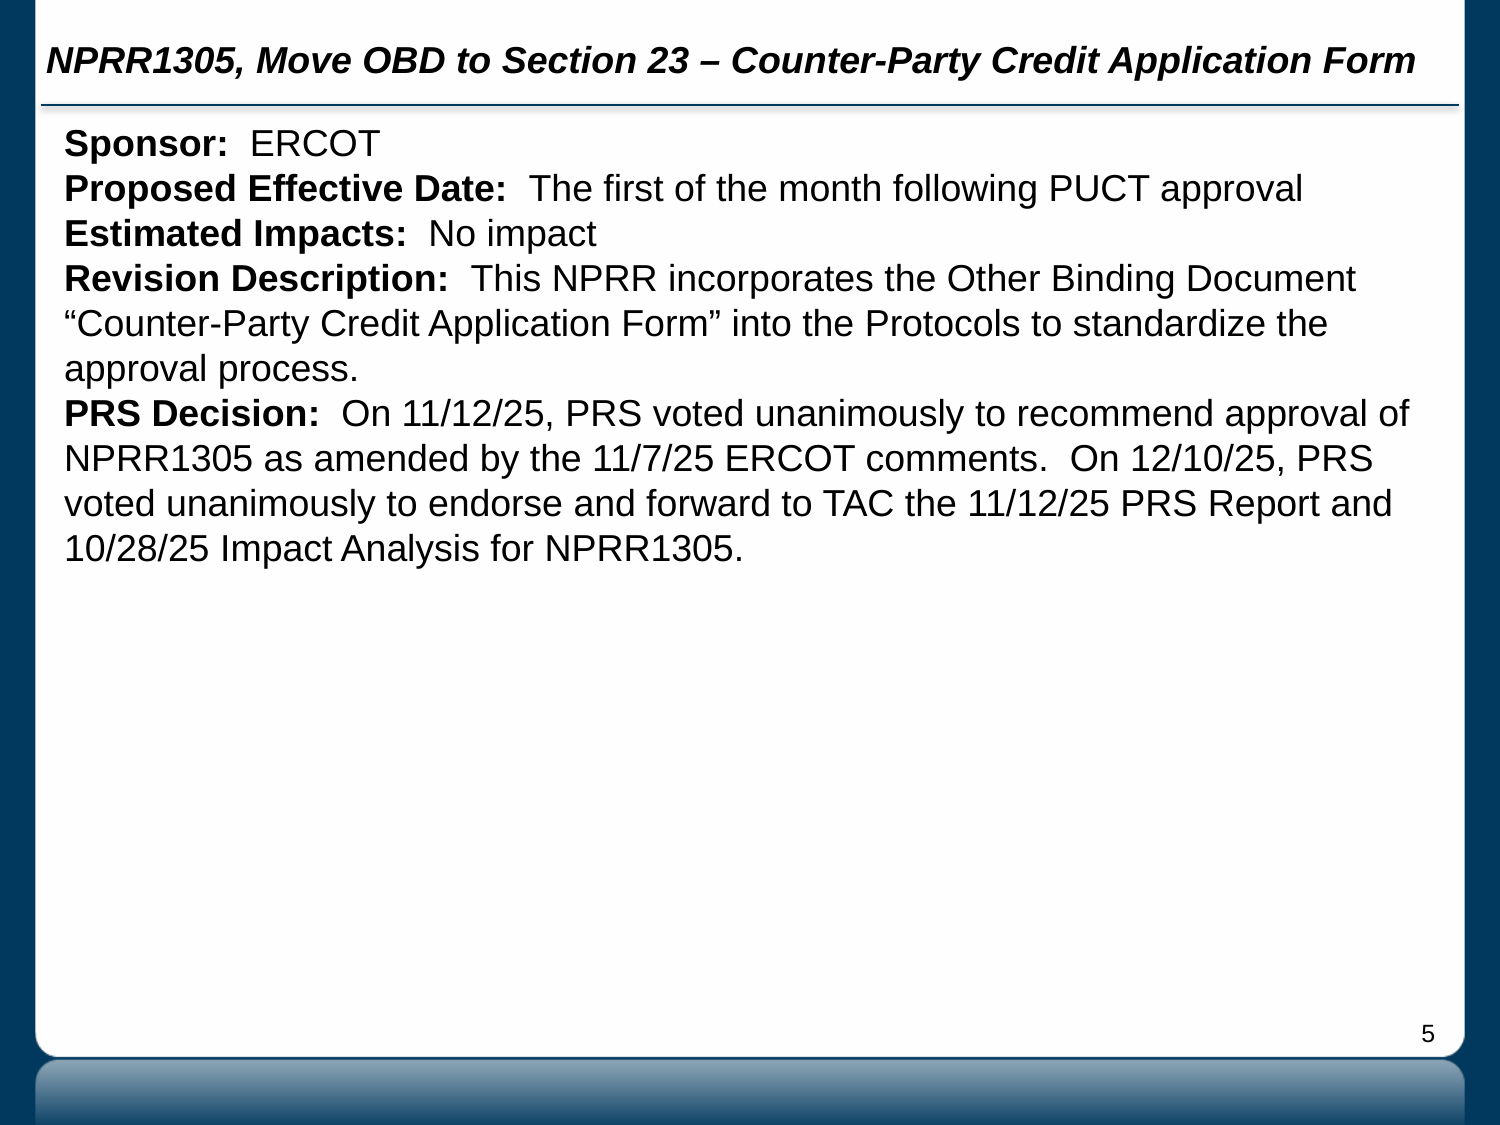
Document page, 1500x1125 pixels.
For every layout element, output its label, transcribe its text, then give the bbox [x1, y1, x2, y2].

text_box Sponsor: ERCOT Proposed Effective Date: The first of the month following PUCT approval Estimated Impacts: No impact Revision Description: This NPRR incorporates the Other Binding Document “Counter-Party Credit Application Form” into the Protocols to standardize the approval process. PRS Decision: On 11/12/25, PRS voted unanimously to recommend approval of NPRR1305 as amended by the 11/7/25 ERCOT comments. On 12/10/25, PRS voted unanimously to endorse and forward to TAC the 11/12/25 PRS Report and 10/28/25 Impact Analysis for NPRR1305. [49, 111, 1435, 576]
title NPRR1305, Move OBD to Section 23 – Counter-Party Credit Application Form [31, 20, 1464, 97]
picture [35, 0, 1465, 1125]
